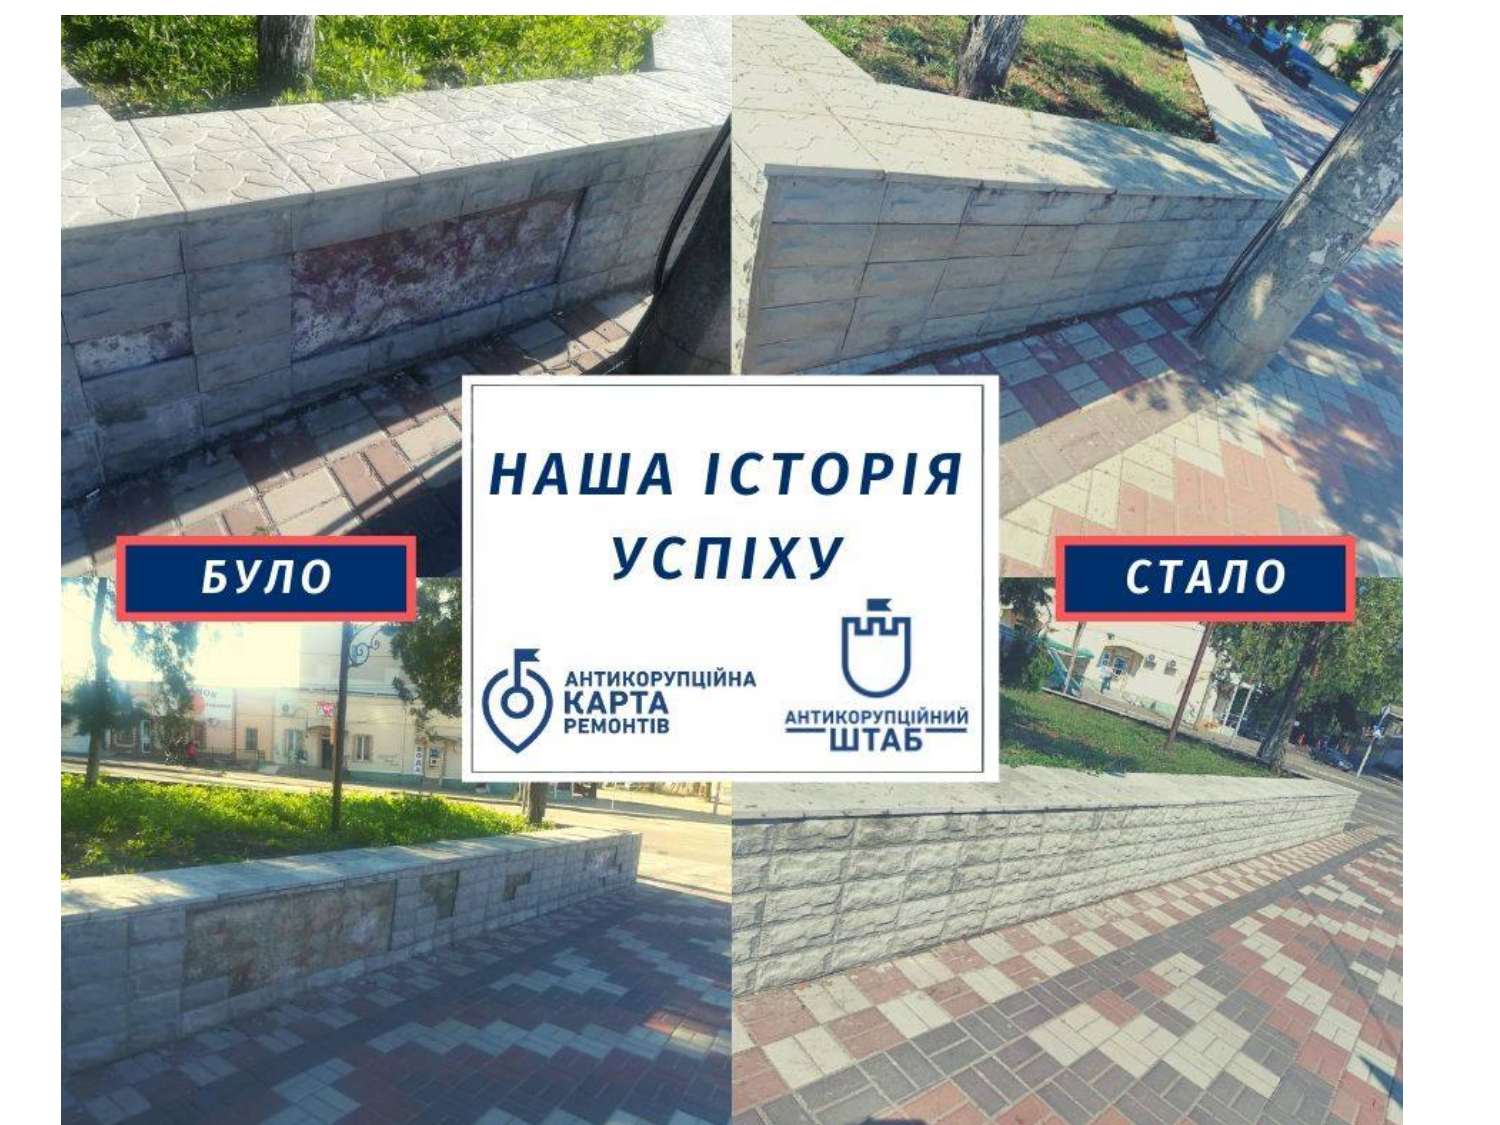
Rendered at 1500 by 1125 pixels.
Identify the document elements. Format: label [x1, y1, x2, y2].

picture [61, 15, 1403, 1125]
